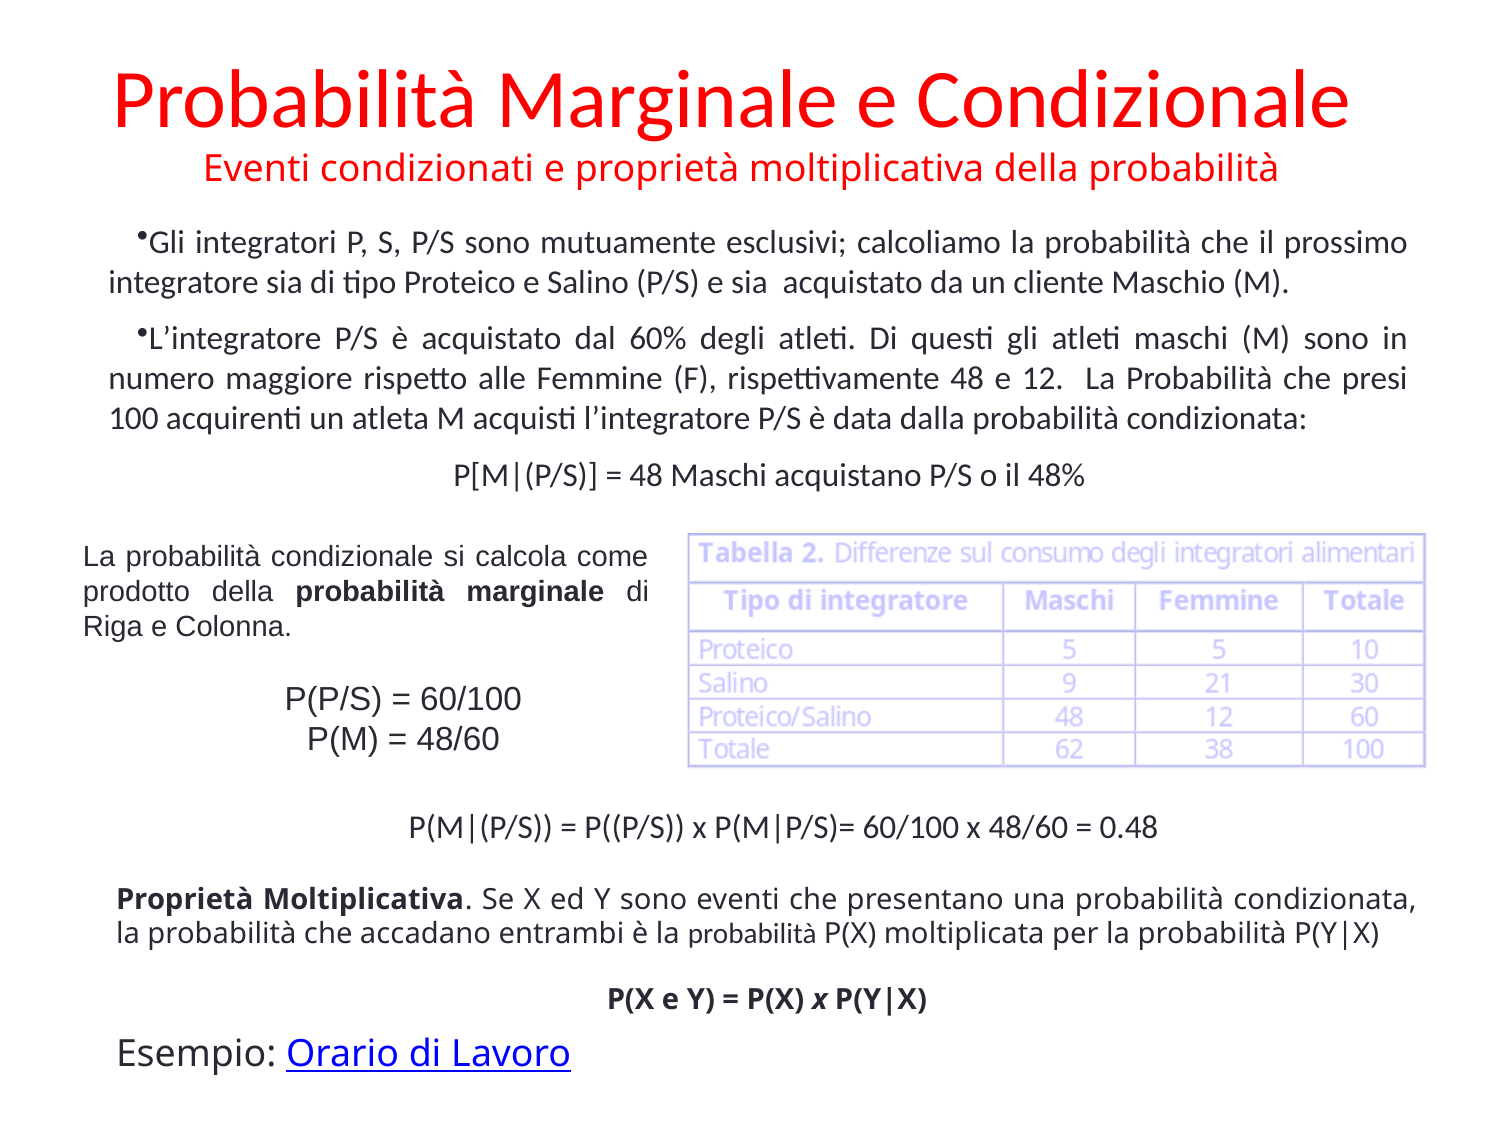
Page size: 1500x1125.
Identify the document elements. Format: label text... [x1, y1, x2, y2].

text_box Proprietà Moltiplicativa. Se X ed Y sono eventi che presentano una probabilità condizionata, la probabilità che accadano entrambi è la probabilità P(X) moltiplicata per la probabilità P(Y|X) P(X e Y) = P(X) x P(Y|X) [101, 872, 1433, 1023]
text_box Esempio: Orario di Lavoro [101, 1021, 667, 1088]
text_box La probabilità condizionale si calcola come prodotto della probabilità marginale di Riga e Colonna. P(P/S) = 60/100 P(M) = 48/60 [68, 529, 664, 765]
text_box P(M|(P/S)) = P((P/S)) x P(M|P/S)= 60/100 x 48/60 = 0.48 [158, 797, 1335, 853]
text_box Gli integratori P, S, P/S sono mutuamente esclusivi; calcoliamo la probabilità che il prossimo integratore sia di tipo Proteico e Salino (P/S) e sia acquistato da un cliente Maschio (M). L’integratore P/S è acquistato dal 60% degli atleti. Di questi gli atleti maschi (M) sono in numero maggiore rispetto alle Femmine (F), rispettivamente 48 e 12. La Probabilità che presi 100 acquirenti un atleta M acquisti l’integratore P/S è data dalla probabilità condizionata: P[M|(P/S)] = 48 Maschi acquistano P/S o il 48% [93, 212, 1425, 501]
picture [687, 533, 1434, 780]
title Probabilità Marginale e Condizionale Eventi condizionati e proprietà moltiplicativa della probabilità [56, 22, 1428, 211]
